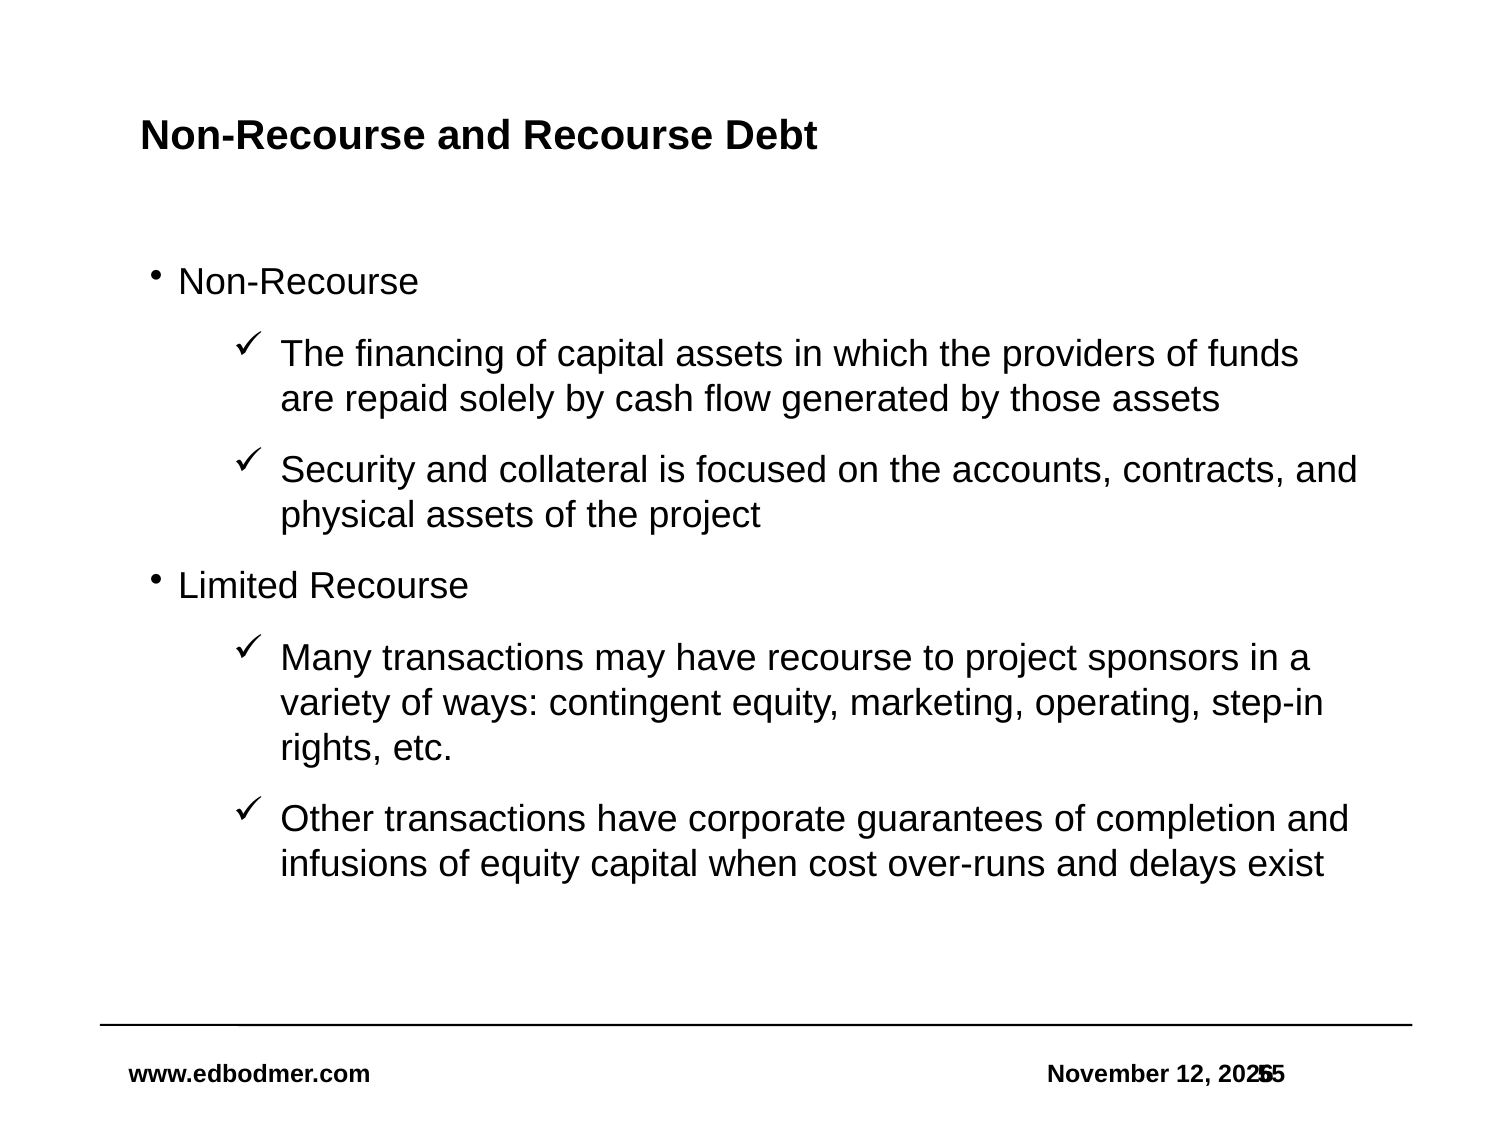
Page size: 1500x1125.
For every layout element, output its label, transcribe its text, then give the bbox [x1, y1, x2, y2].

title Non-Recourse and Recourse Debt [124, 99, 1288, 226]
list Non-Recourse The financing of capital assets in which the providers of funds are repaid solely by cash flow generated by those assets Security and collateral is focused on the accounts, contracts, and physical assets of the project Limited Recourse Many transactions may have recourse to project sponsors in a variety of ways: contingent equity, marketing, operating, step-in rights, etc. Other transactions have corporate guarantees of completion and infusions of equity capital when cost over-runs and delays exist [124, 249, 1376, 1001]
